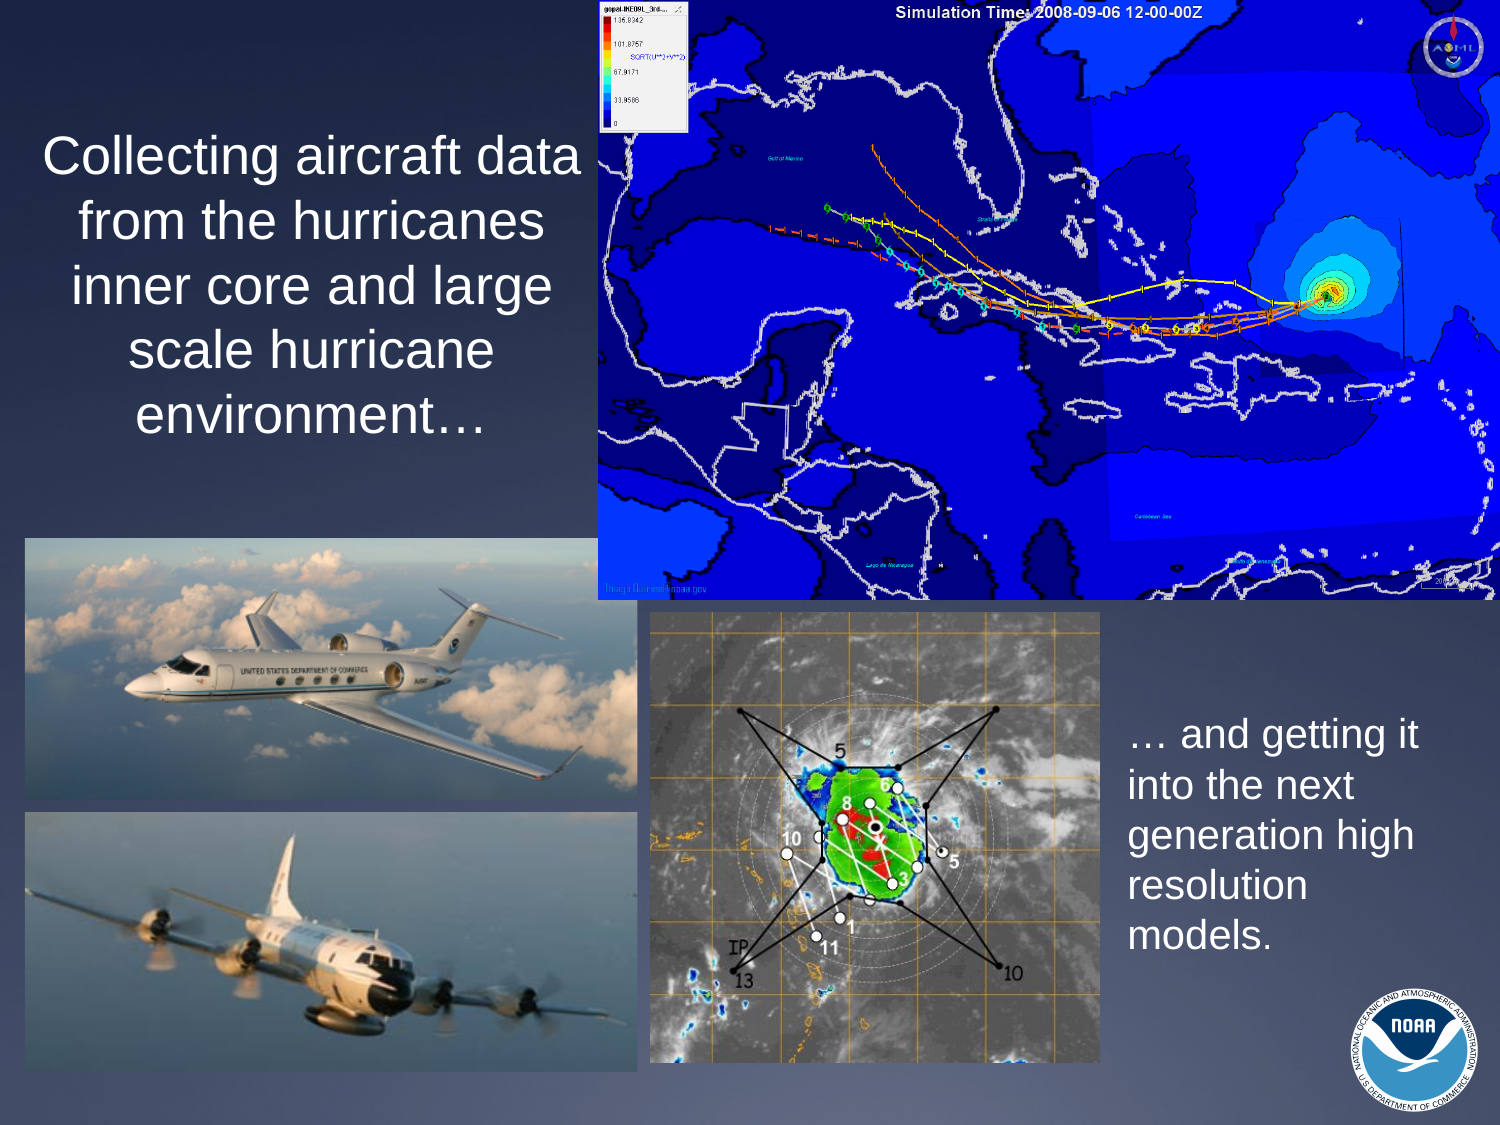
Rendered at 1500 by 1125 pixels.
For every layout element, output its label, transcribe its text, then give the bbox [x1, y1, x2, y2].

text_box … and getting it into the next generation high resolution models. [1119, 699, 1450, 965]
picture [23, 537, 639, 801]
title Collecting aircraft data from the hurricanes inner core and large scale hurricane environment… [24, 112, 587, 363]
picture [23, 813, 639, 1073]
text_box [596, 0, 1500, 601]
picture [648, 624, 1101, 1064]
picture [1350, 987, 1479, 1113]
